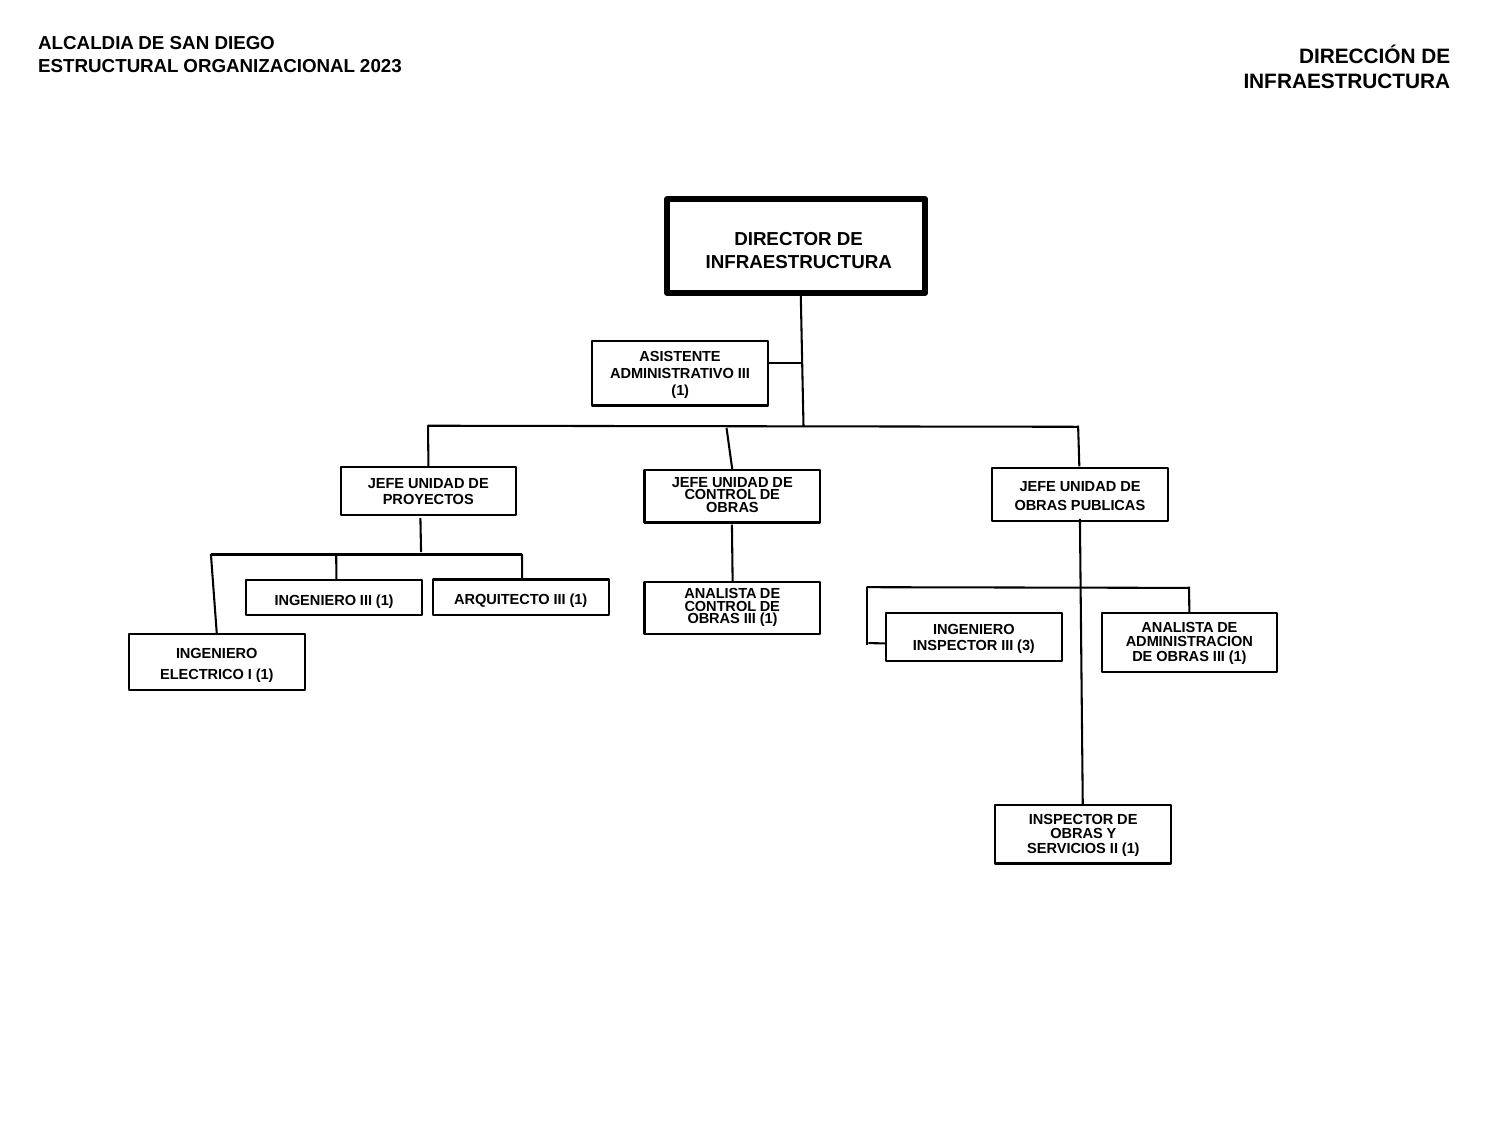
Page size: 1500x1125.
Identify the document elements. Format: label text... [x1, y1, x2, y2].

text_box DIRECCIÓN DE INFRAESTRUCTURA [1195, 35, 1465, 100]
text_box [128, 198, 1278, 865]
text_box ALCALDIA DE SAN DIEGO ESTRUCTURAL ORGANIZACIONAL 2023 [23, 23, 551, 84]
